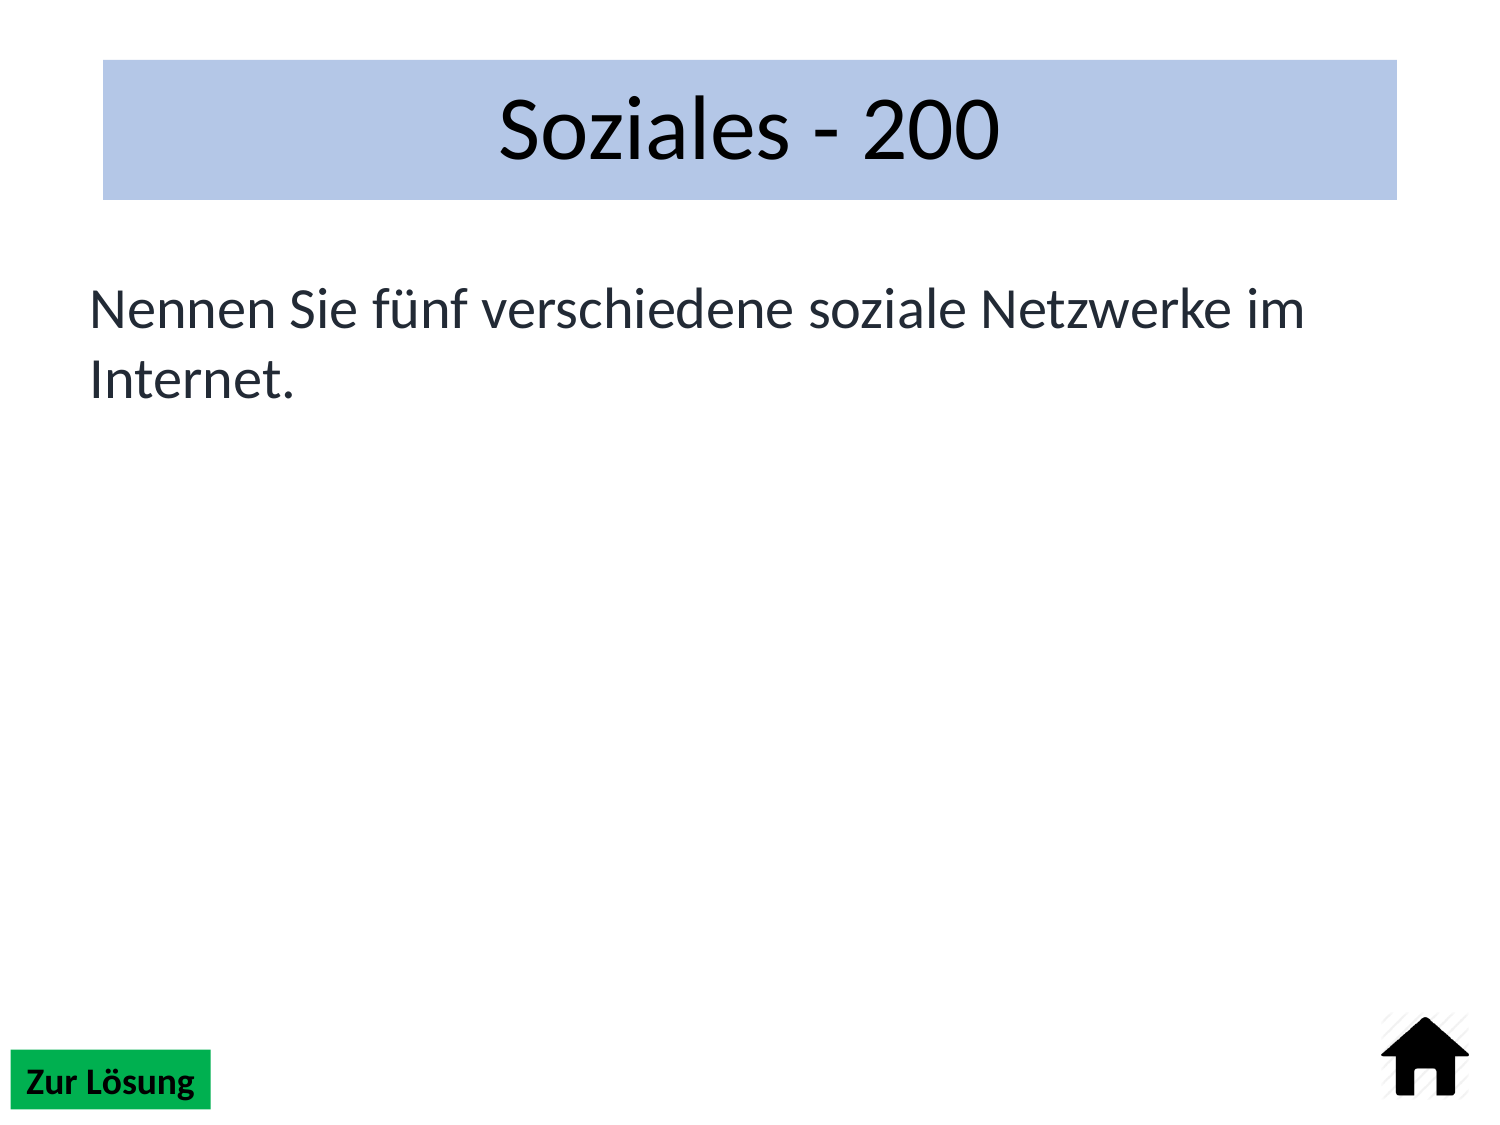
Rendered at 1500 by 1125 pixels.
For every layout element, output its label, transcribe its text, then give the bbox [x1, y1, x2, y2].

text_box Zur Lösung [10, 1049, 211, 1110]
title Soziales - 200 [103, 59, 1397, 200]
text_box Nennen Sie fünf verschiedene soziale Netzwerke im Internet. [74, 262, 1425, 1000]
picture [1381, 1012, 1469, 1100]
